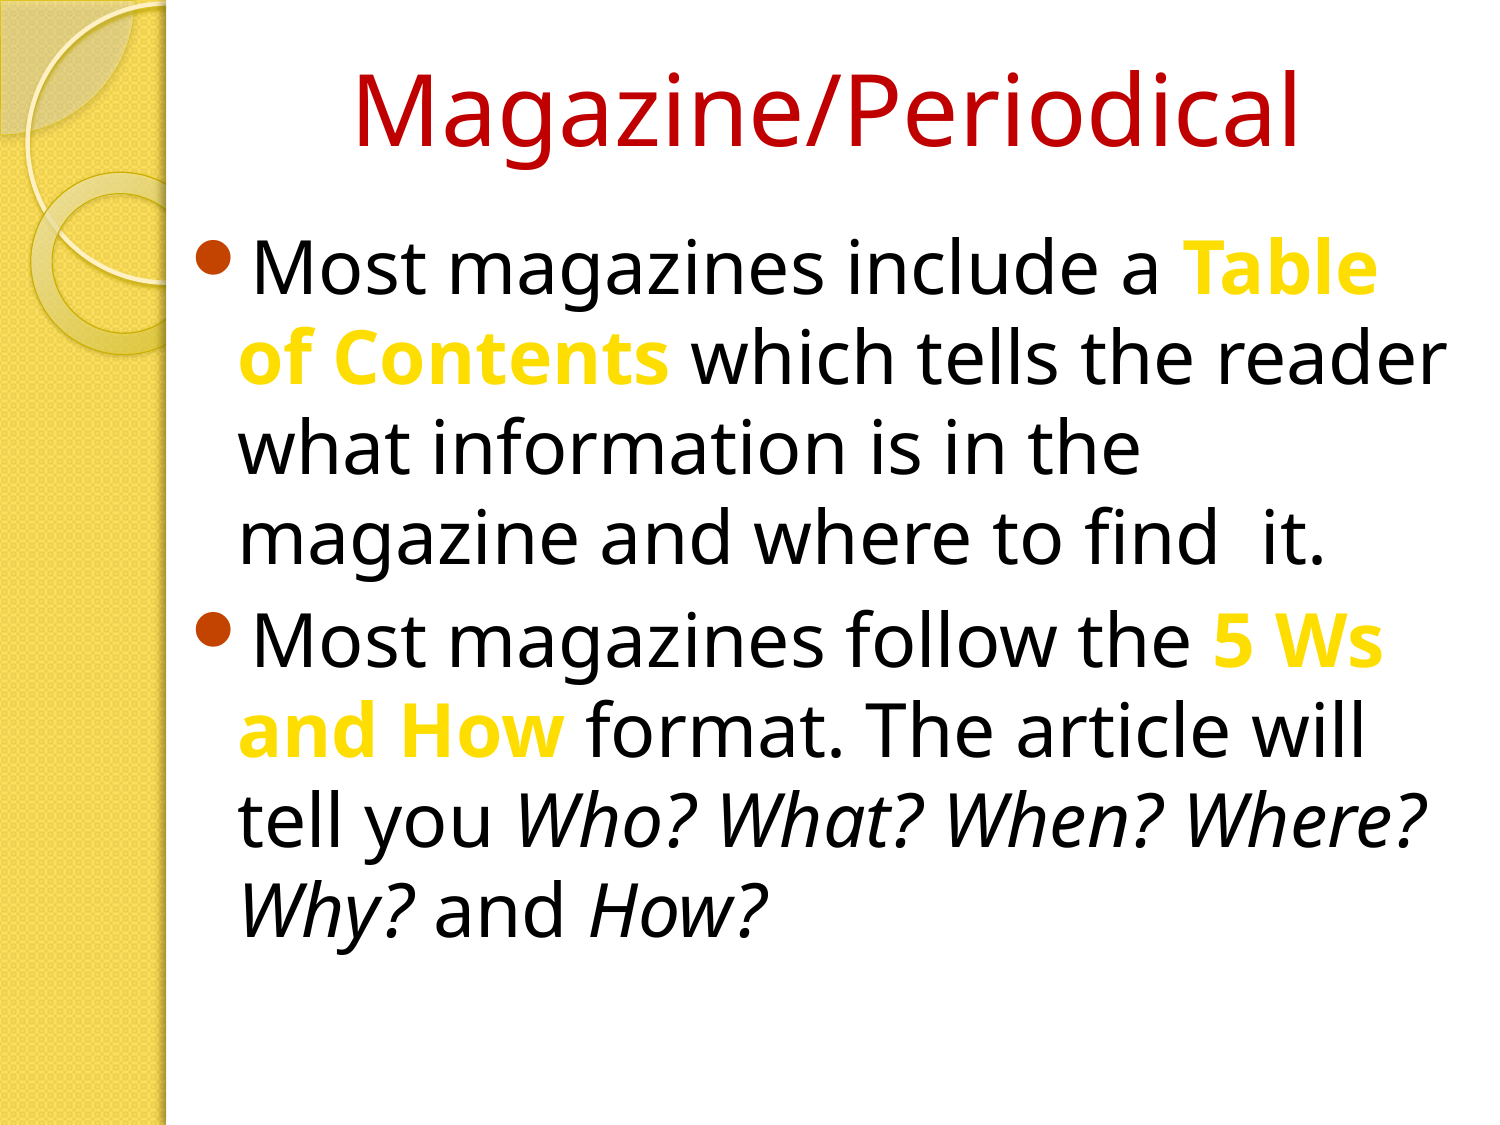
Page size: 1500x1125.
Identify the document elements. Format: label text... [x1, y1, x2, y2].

title Magazine/Periodical [225, 0, 1430, 212]
list Most magazines include a Table of Contents which tells the reader what information is in the magazine and where to find it. Most magazines follow the 5 Ws and How format. The article will tell you Who? What? When? Where? Why? and How? [162, 212, 1475, 1013]
